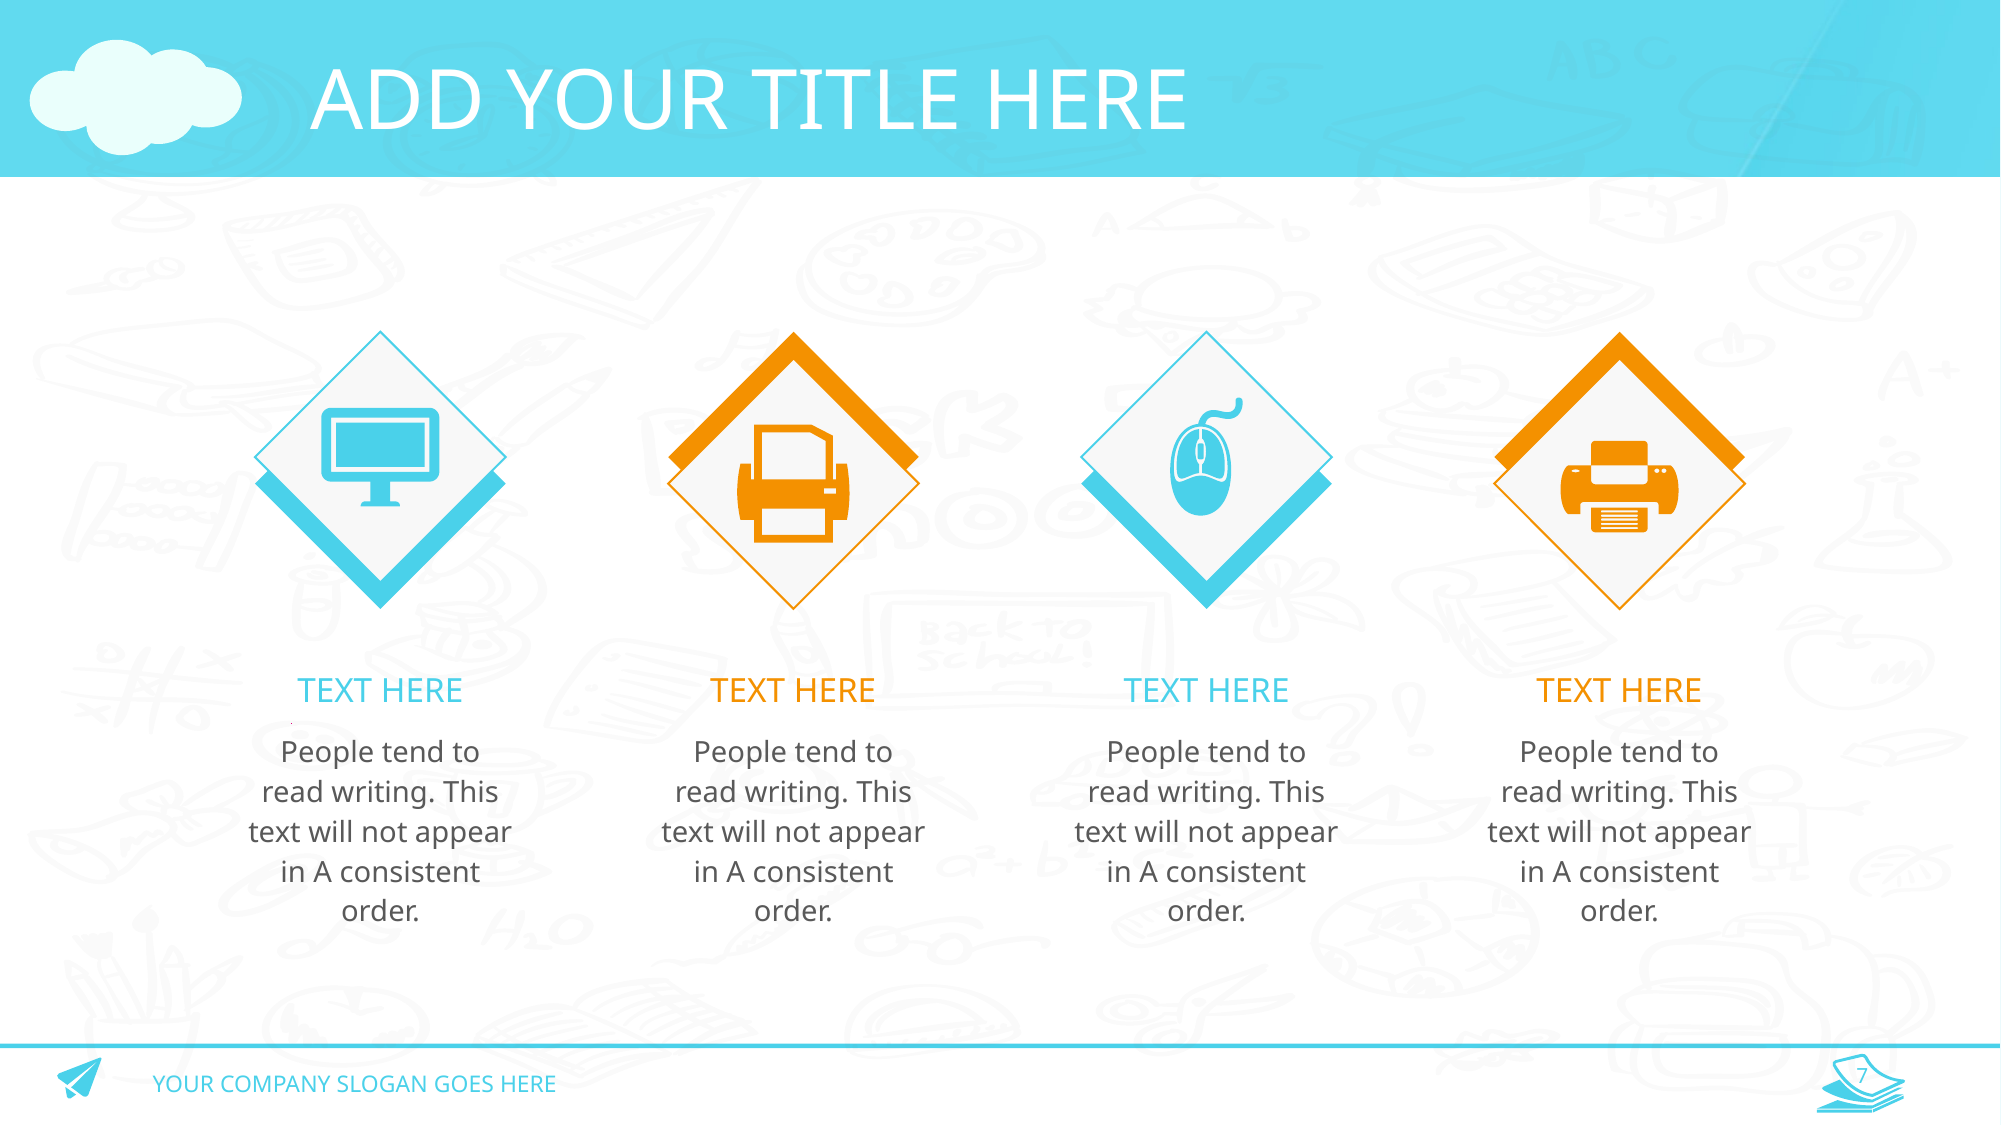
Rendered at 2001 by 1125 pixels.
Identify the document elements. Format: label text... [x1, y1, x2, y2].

text_box [253, 471, 508, 611]
text_box [1492, 356, 1747, 611]
text_box TEXT HERE [1521, 662, 1718, 717]
text_box TEXT HERE [695, 662, 892, 717]
text_box [1591, 507, 1648, 533]
text_box TEXT HERE [282, 662, 479, 717]
text_box [1170, 397, 1243, 516]
text_box [737, 424, 850, 543]
text_box [666, 330, 921, 470]
text_box [253, 330, 508, 584]
text_box [1079, 330, 1334, 584]
text_box People tend to read writing. This text will not appear in A consistent order. [645, 721, 942, 936]
text_box People tend to read writing. This text will not appear in A consistent order. [232, 721, 529, 936]
text_box People tend to read writing. This text will not appear in A consistent order. [1471, 721, 1768, 936]
text_box TEXT HERE [1108, 662, 1305, 717]
text_box [1560, 440, 1679, 515]
text_box [1079, 471, 1334, 611]
text_box People tend to read writing. This text will not appear in A consistent order. [1058, 721, 1355, 936]
text_box [666, 356, 921, 611]
text_box [1492, 330, 1747, 470]
picture [0, 0, 2001, 1125]
title ADD YOUR TITLE HERE [295, 28, 1863, 177]
text_box [321, 407, 440, 507]
footer YOUR COMPANY SLOGAN GOES HERE [137, 1053, 813, 1113]
